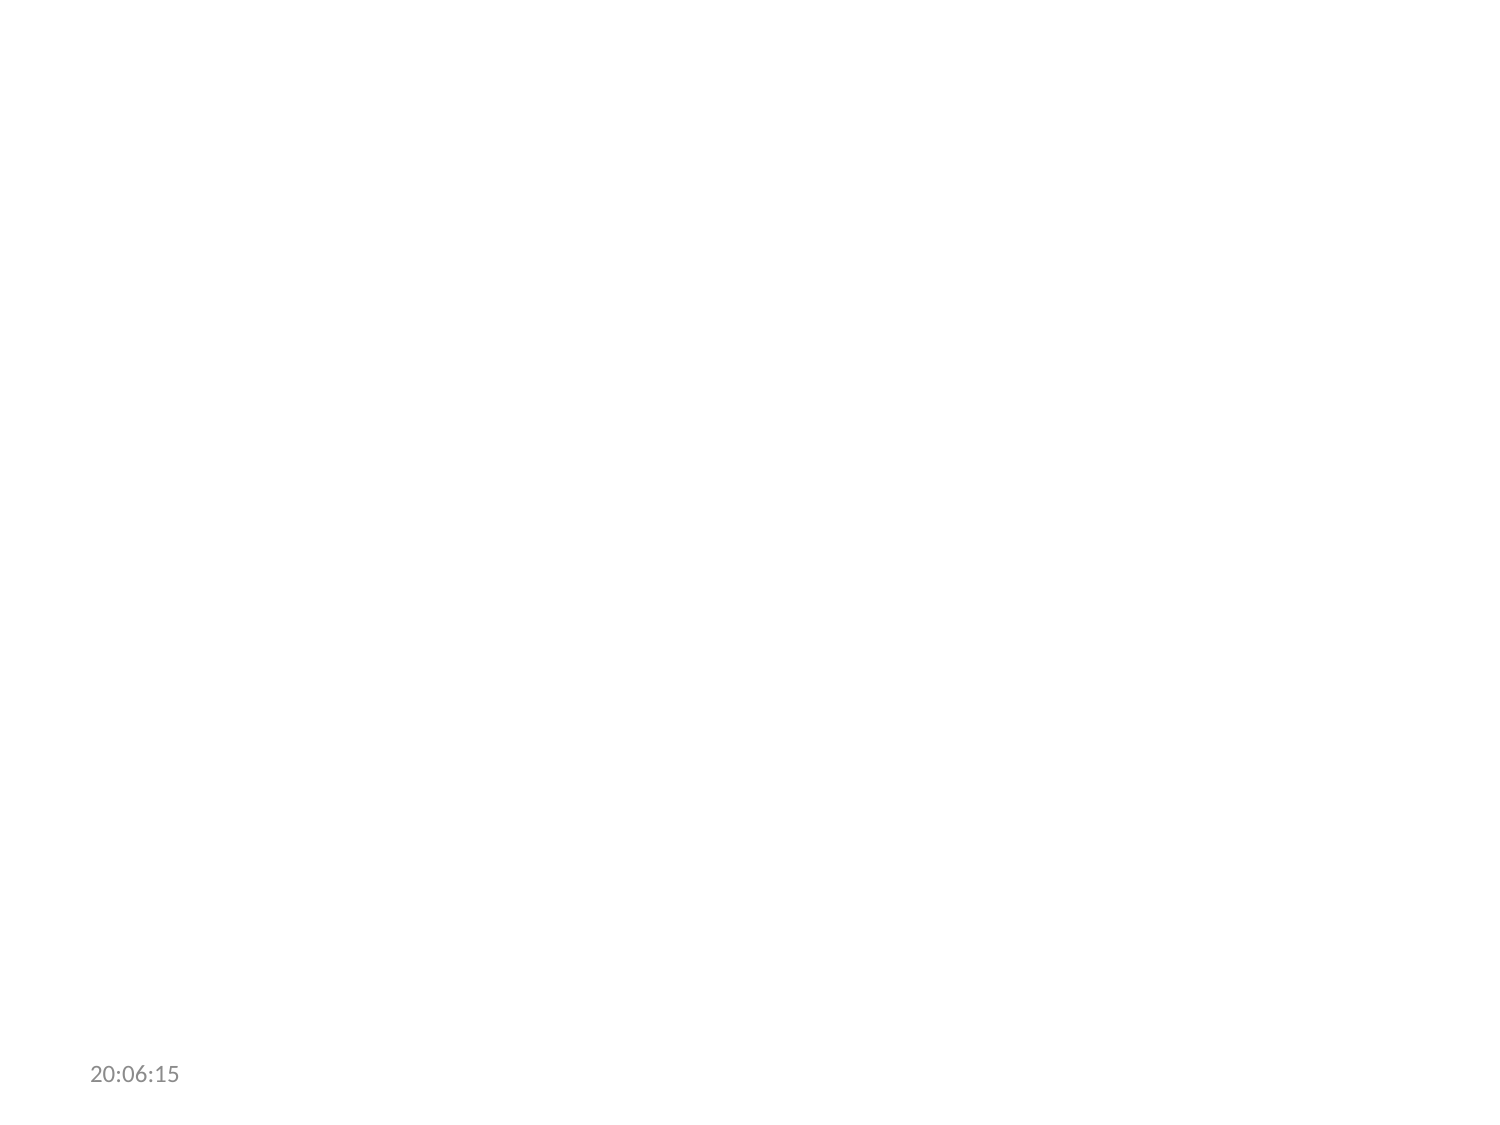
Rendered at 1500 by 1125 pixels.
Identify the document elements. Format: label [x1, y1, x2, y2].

slide_number [75, 1042, 425, 1103]
